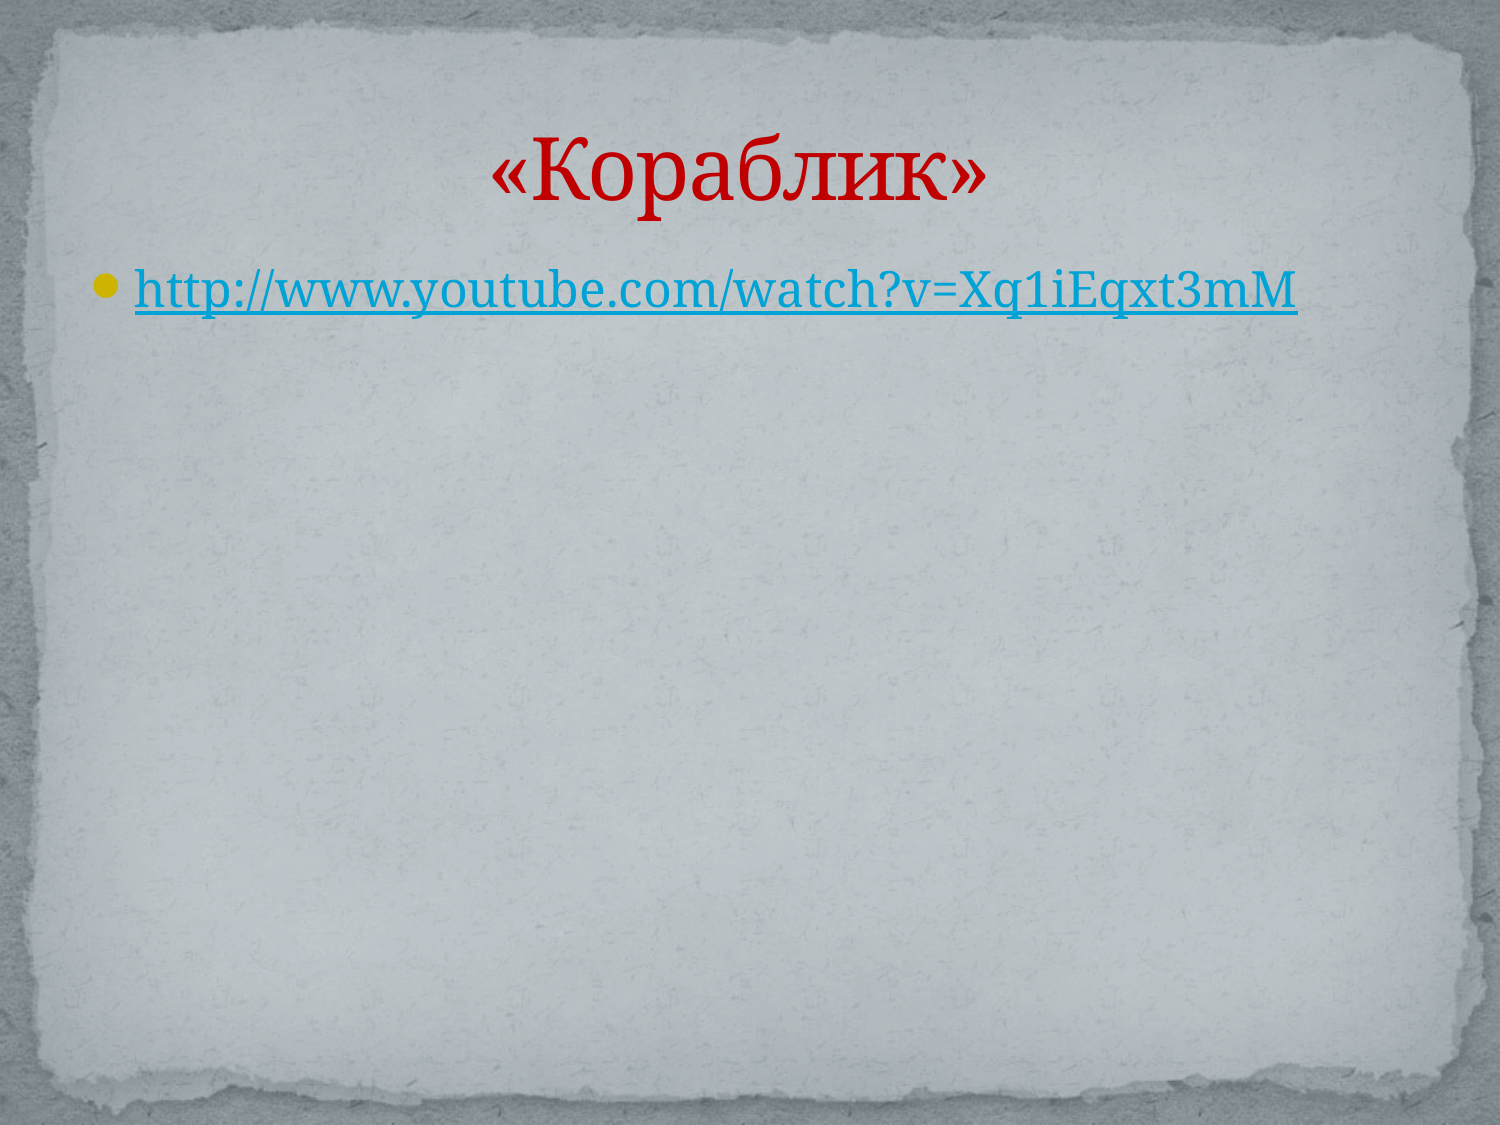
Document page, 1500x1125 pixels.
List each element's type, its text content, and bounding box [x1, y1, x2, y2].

title «Кораблик» [74, 24, 1425, 225]
list http://www.youtube.com/watch?v=Xq1iEqxt3mM [75, 249, 1425, 1000]
